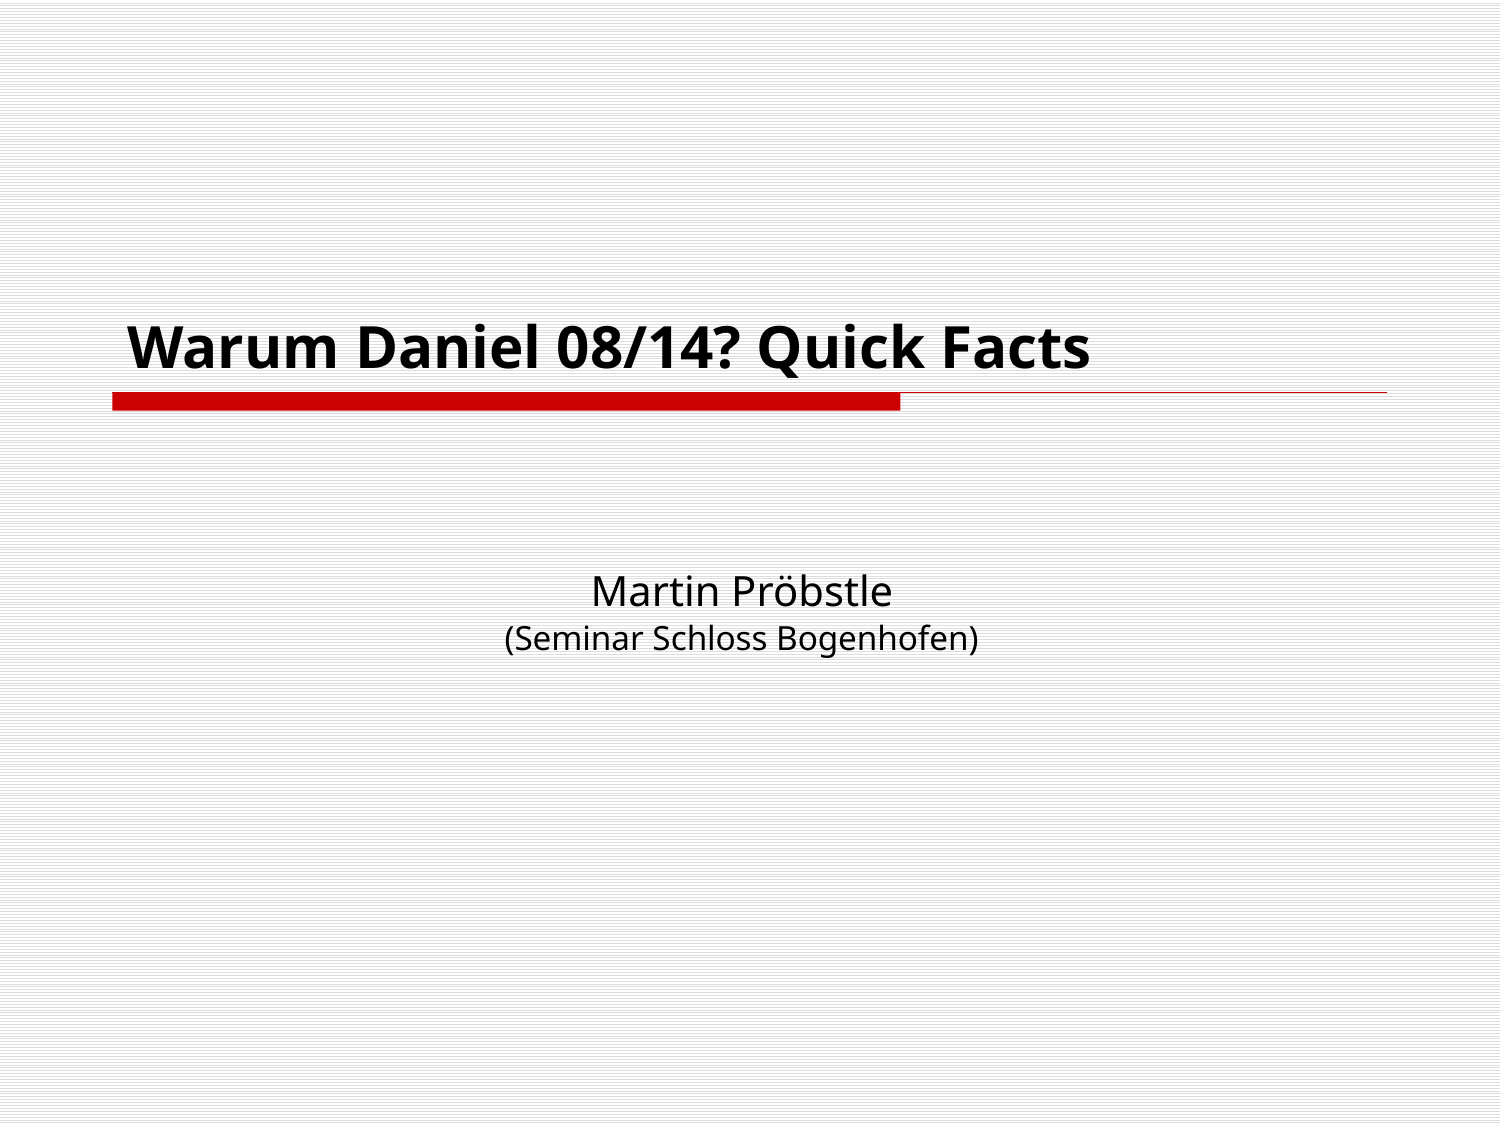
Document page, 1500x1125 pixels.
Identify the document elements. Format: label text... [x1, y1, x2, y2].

footer [512, 1025, 988, 1100]
subtitle Martin Pröbstle (Seminar Schloss Bogenhofen) [166, 562, 1317, 825]
title Warum Daniel 08/14? Quick Facts [112, 162, 1412, 388]
